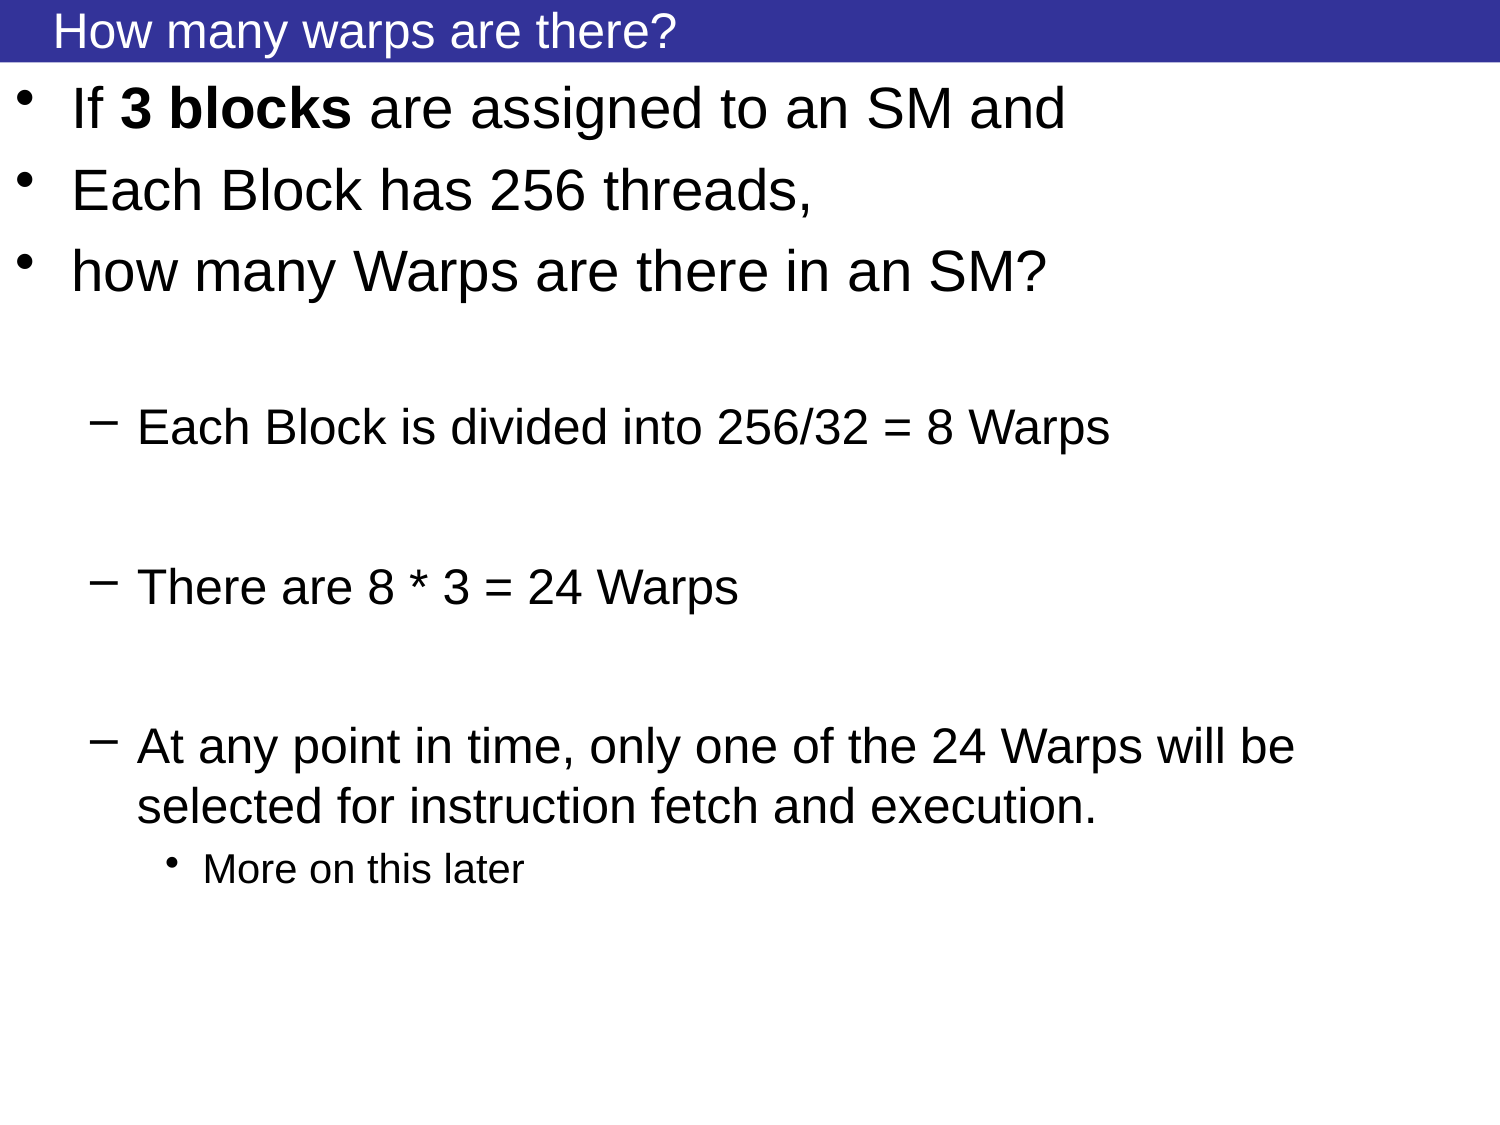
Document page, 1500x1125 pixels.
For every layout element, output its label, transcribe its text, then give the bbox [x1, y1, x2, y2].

title How many warps are there? [37, 7, 1426, 51]
list If 3 blocks are assigned to an SM and Each Block has 256 threads, how many Warps are there in an SM? Each Block is divided into 256/32 = 8 Warps There are 8 * 3 = 24 Warps At any point in time, only one of the 24 Warps will be selected for instruction fetch and execution. More on this later [0, 62, 1500, 1125]
